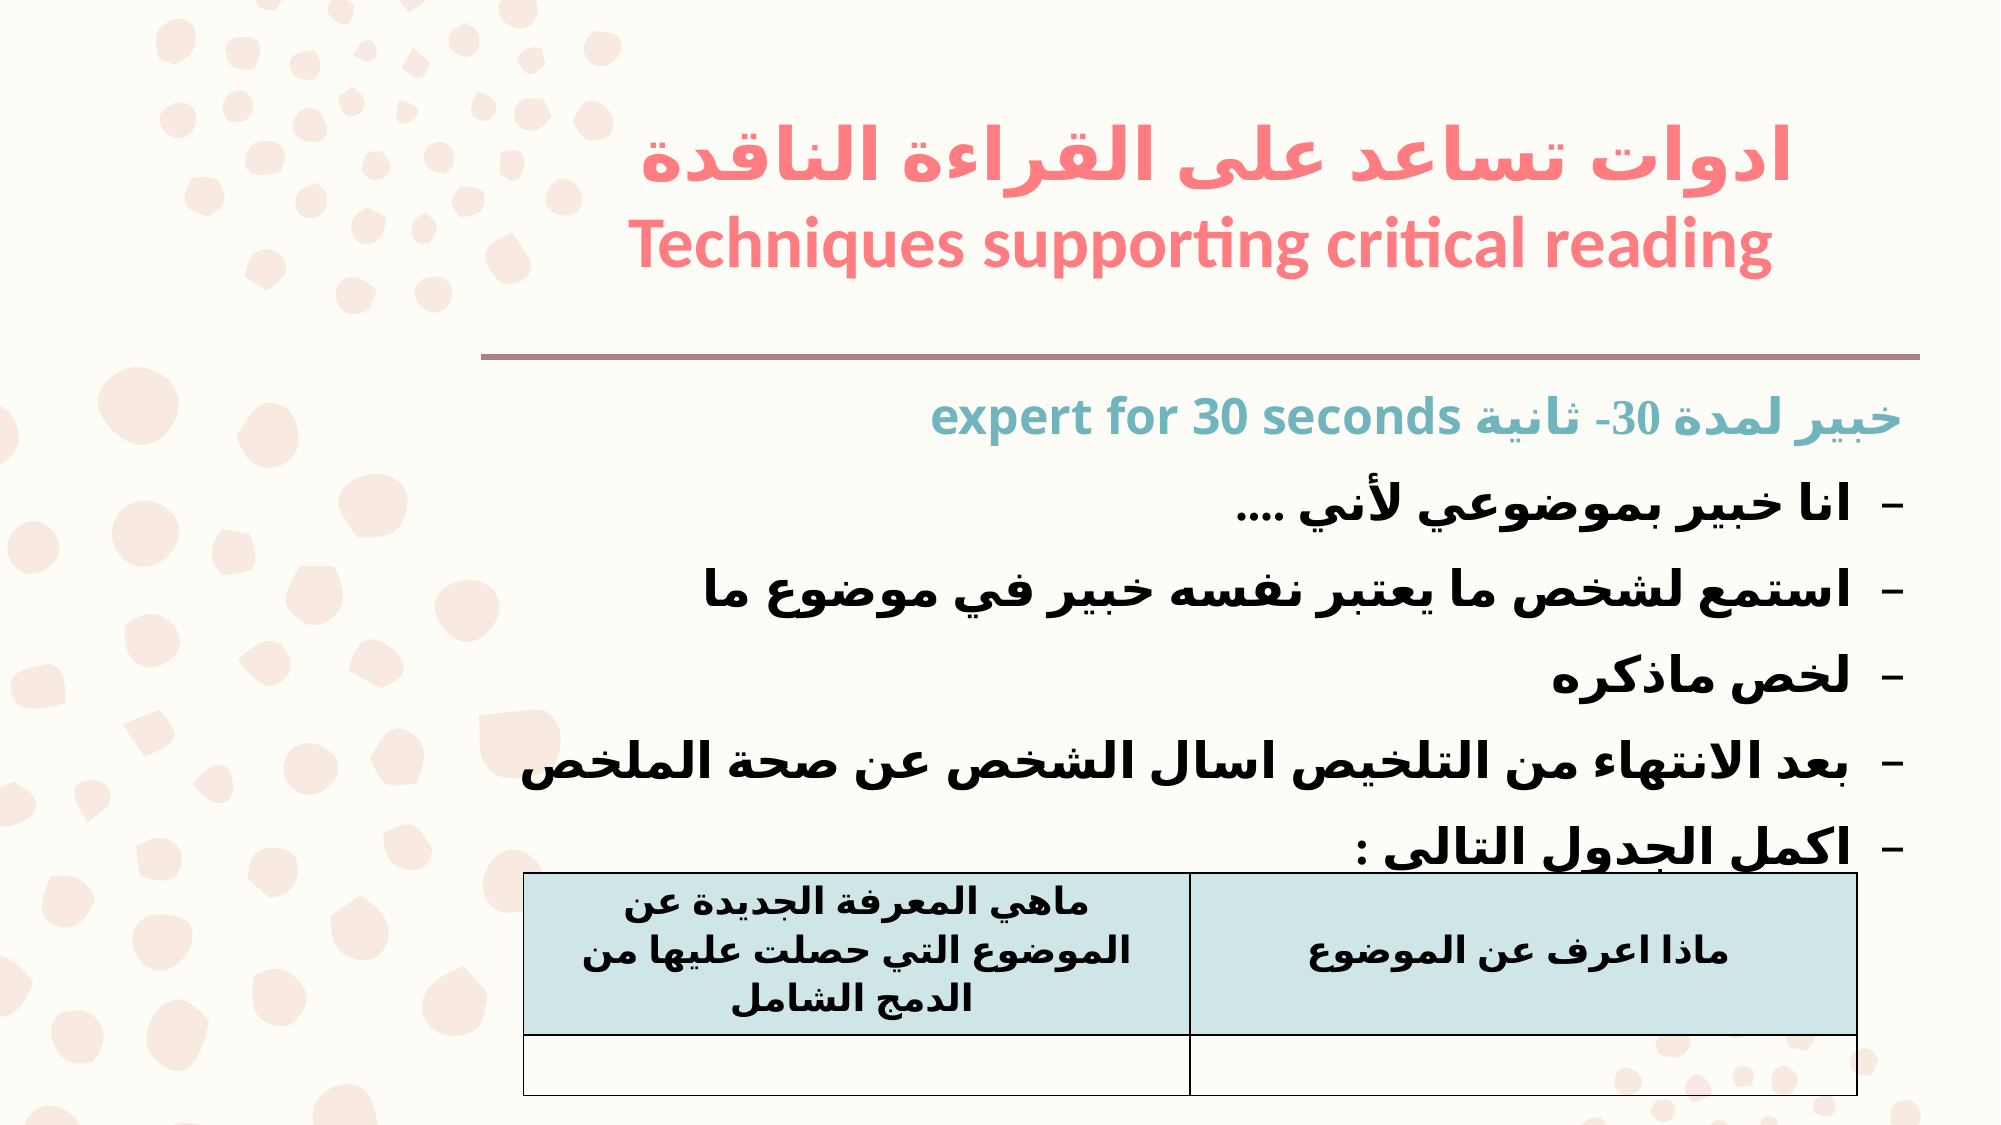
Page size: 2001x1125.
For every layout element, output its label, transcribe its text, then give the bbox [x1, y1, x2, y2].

table_header ماهي المعرفة الجديدة عن الموضوع التي حصلت عليها من الدمج الشامل [524, 874, 1189, 1034]
table_cell [524, 1036, 1189, 1095]
list خبير لمدة 30- ثانية expert for 30 seconds انا خبير بموضوعي لأني .... استمع لشخص ما يعتبر نفسه خبير في موضوع ما لخص ماذكره بعد الانتهاء من التلخيص اسال الشخص عن صحة الملخص اكمل الجدول التالي : [481, 370, 1920, 1087]
table_header ماذا اعرف عن الموضوع [1191, 874, 1856, 1034]
table_cell [1191, 1036, 1856, 1095]
text_box ادوات تساعد على القراءة الناقدة Techniques supporting critical reading [508, 99, 1928, 290]
